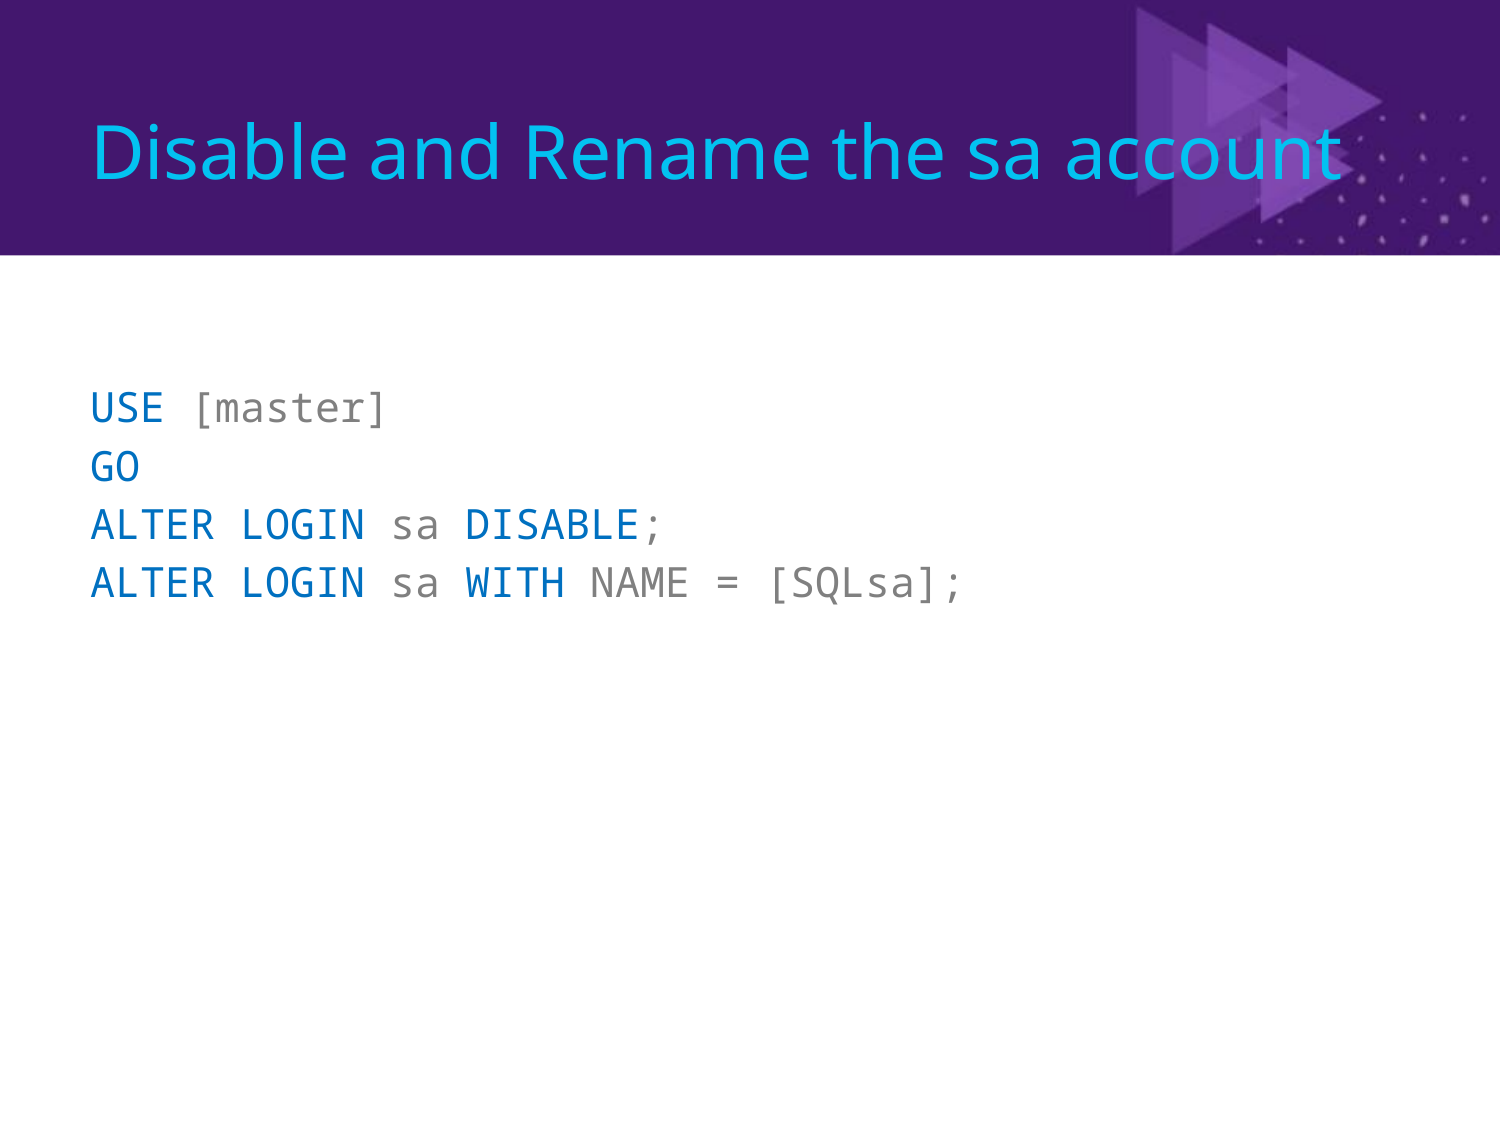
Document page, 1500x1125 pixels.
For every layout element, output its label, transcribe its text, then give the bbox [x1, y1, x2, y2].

picture [0, 0, 1500, 255]
title Disable and Rename the sa account [75, 56, 1425, 244]
list USE [master] GO ALTER LOGIN sa DISABLE; ALTER LOGIN sa WITH NAME = [SQLsa]; [75, 373, 1425, 1005]
